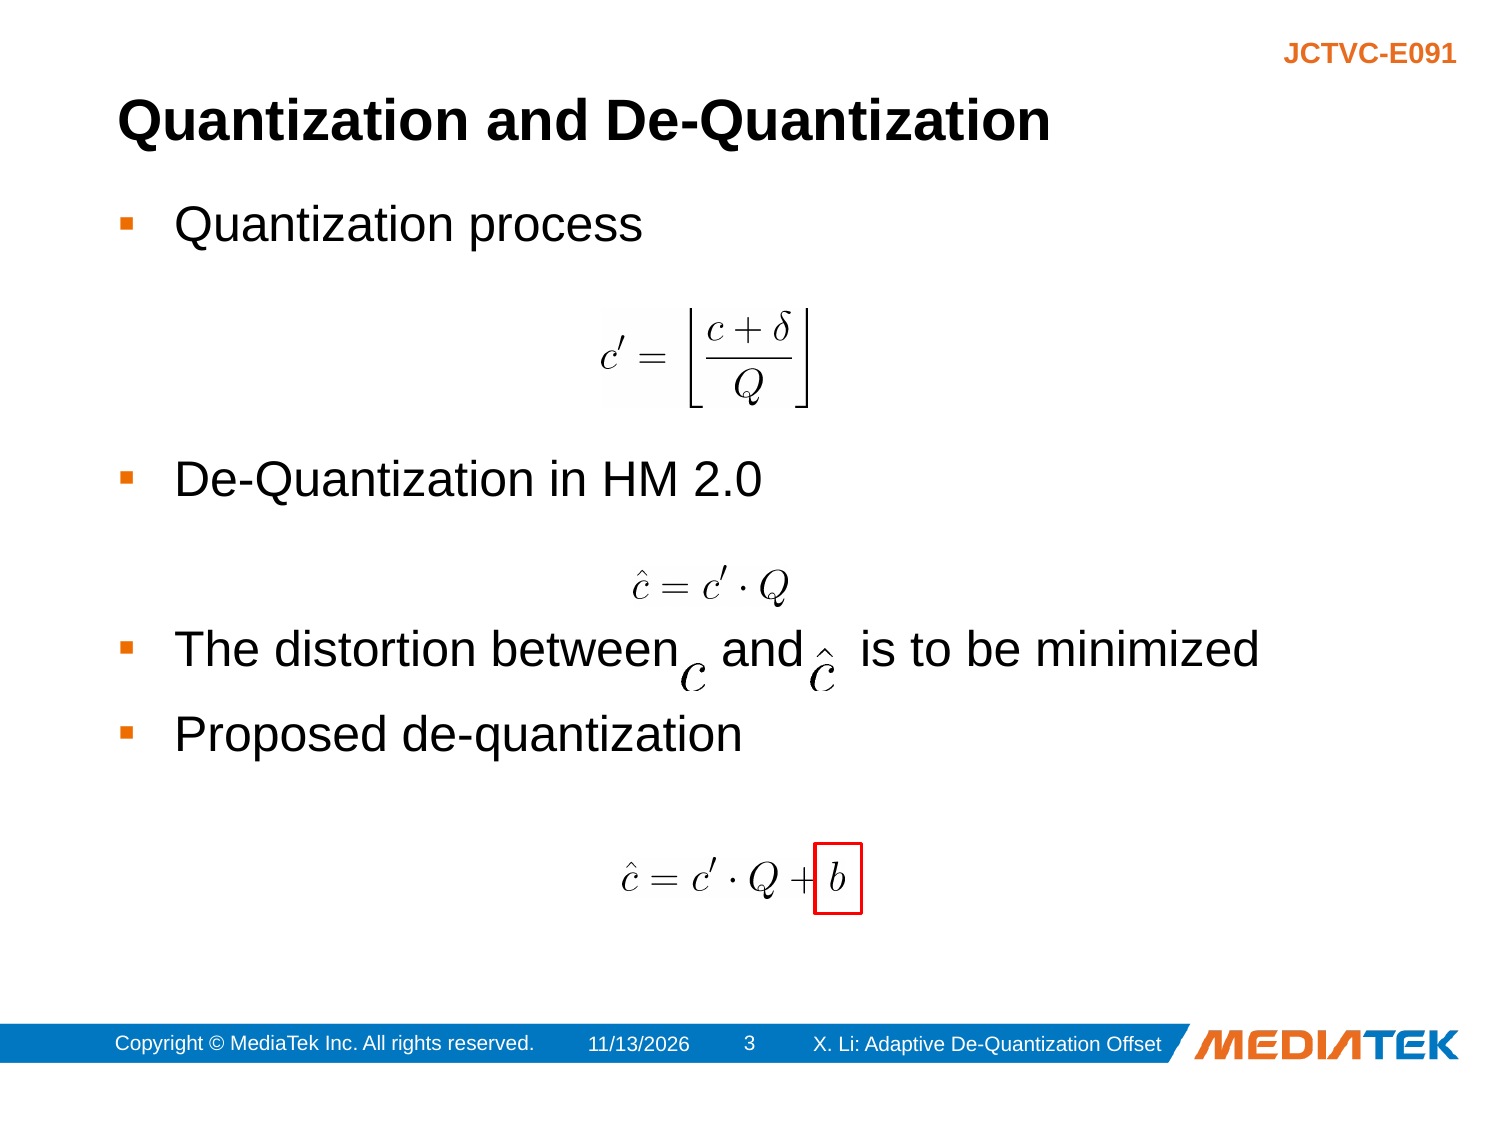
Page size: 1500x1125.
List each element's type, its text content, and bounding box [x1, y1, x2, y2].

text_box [620, 854, 846, 902]
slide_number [573, 1022, 711, 1090]
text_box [808, 644, 836, 704]
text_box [679, 659, 707, 704]
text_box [600, 305, 809, 411]
slide_number 2 [711, 1022, 789, 1090]
picture [789, 1023, 1459, 1063]
footer Copyright © MediaTek Inc. All rights reserved. [99, 1022, 573, 1090]
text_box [632, 562, 790, 610]
picture [0, 1023, 99, 1063]
title Quantization and De-Quantization [101, 62, 1425, 172]
text_box [815, 843, 862, 914]
list Quantization process De-Quantization in HM 2.0 The distortion between and is to be minimized Proposed de-quantization [102, 184, 1425, 998]
